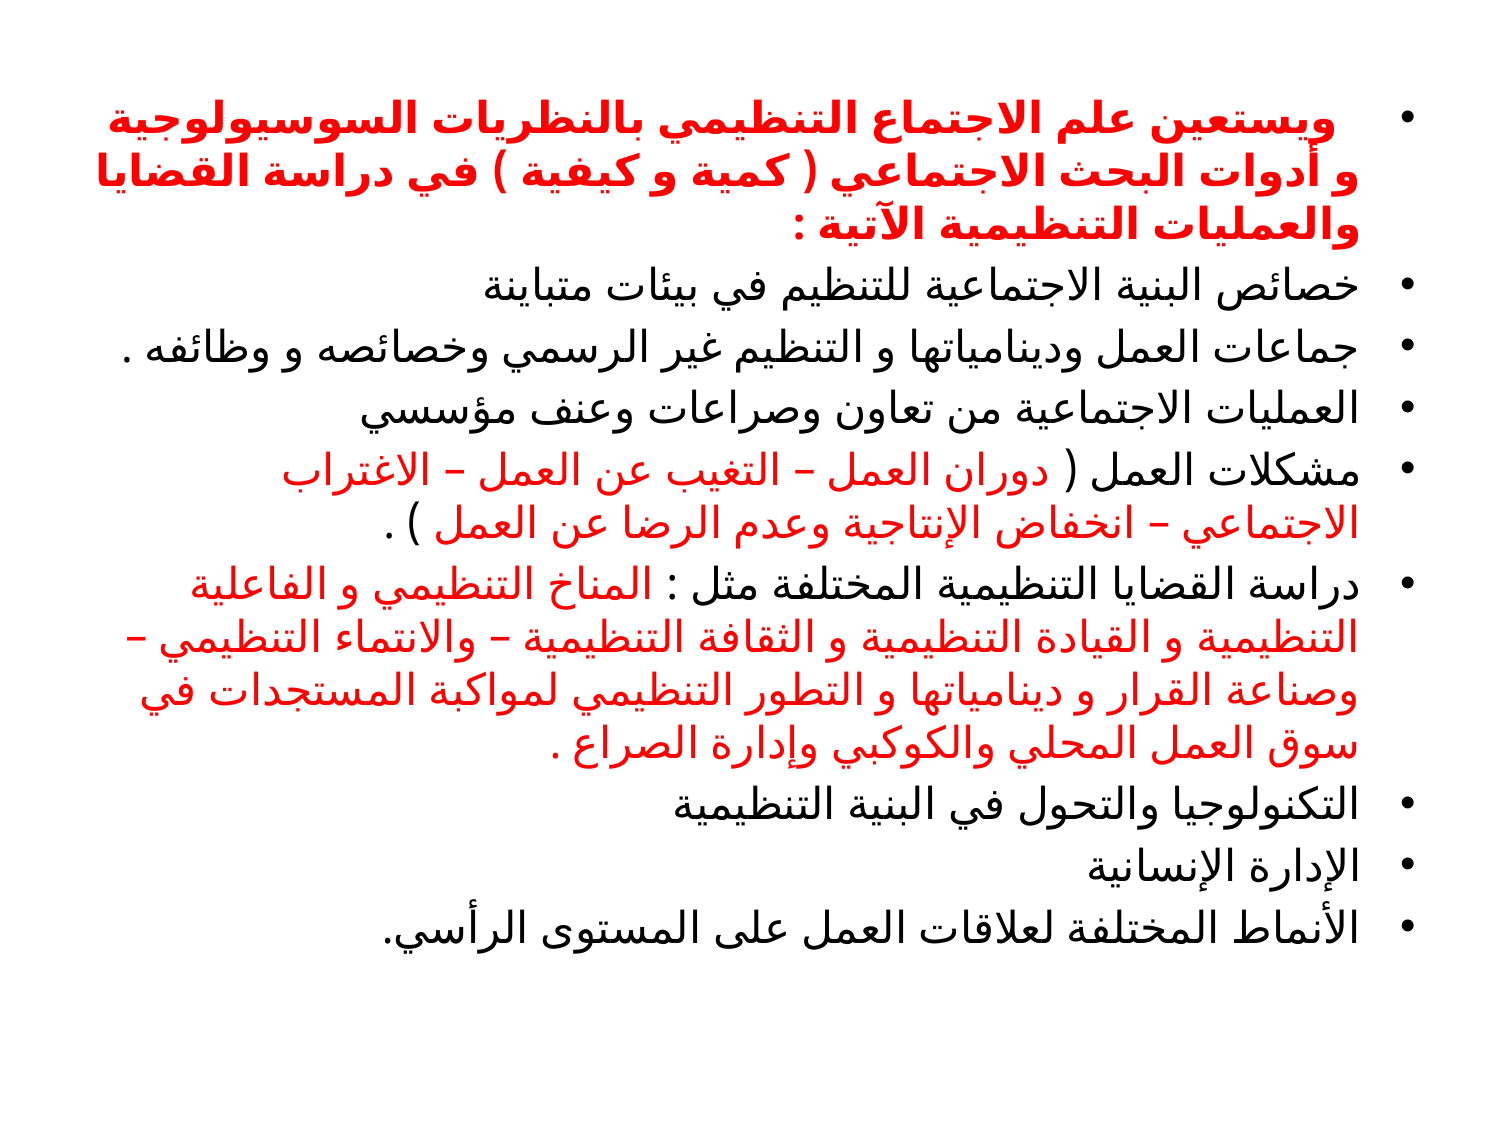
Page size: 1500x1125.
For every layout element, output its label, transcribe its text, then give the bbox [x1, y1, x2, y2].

list ويستعين علم الاجتماع التنظيمي بالنظريات السوسيولوجية و أدوات البحث الاجتماعي ( كمية و كيفية ) في دراسة القضايا والعمليات التنظيمية الآتية : خصائص البنية الاجتماعية للتنظيم في بيئات متباينة جماعات العمل ودينامياتها و التنظيم غير الرسمي وخصائصه و وظائفه . العمليات الاجتماعية من تعاون وصراعات وعنف مؤسسي مشكلات العمل ( دوران العمل – التغيب عن العمل – الاغتراب الاجتماعي – انخفاض الإنتاجية وعدم الرضا عن العمل ) . دراسة القضايا التنظيمية المختلفة مثل : المناخ التنظيمي و الفاعلية التنظيمية و القيادة التنظيمية و الثقافة التنظيمية – والانتماء التنظيمي – وصناعة القرار و دينامياتها و التطور التنظيمي لمواكبة المستجدات في سوق العمل المحلي والكوكبي وإدارة الصراع . التكنولوجيا والتحول في البنية التنظيمية الإدارة الإنسانية الأنماط المختلفة لعلاقات العمل على المستوى الرأسي. [75, 82, 1425, 1005]
